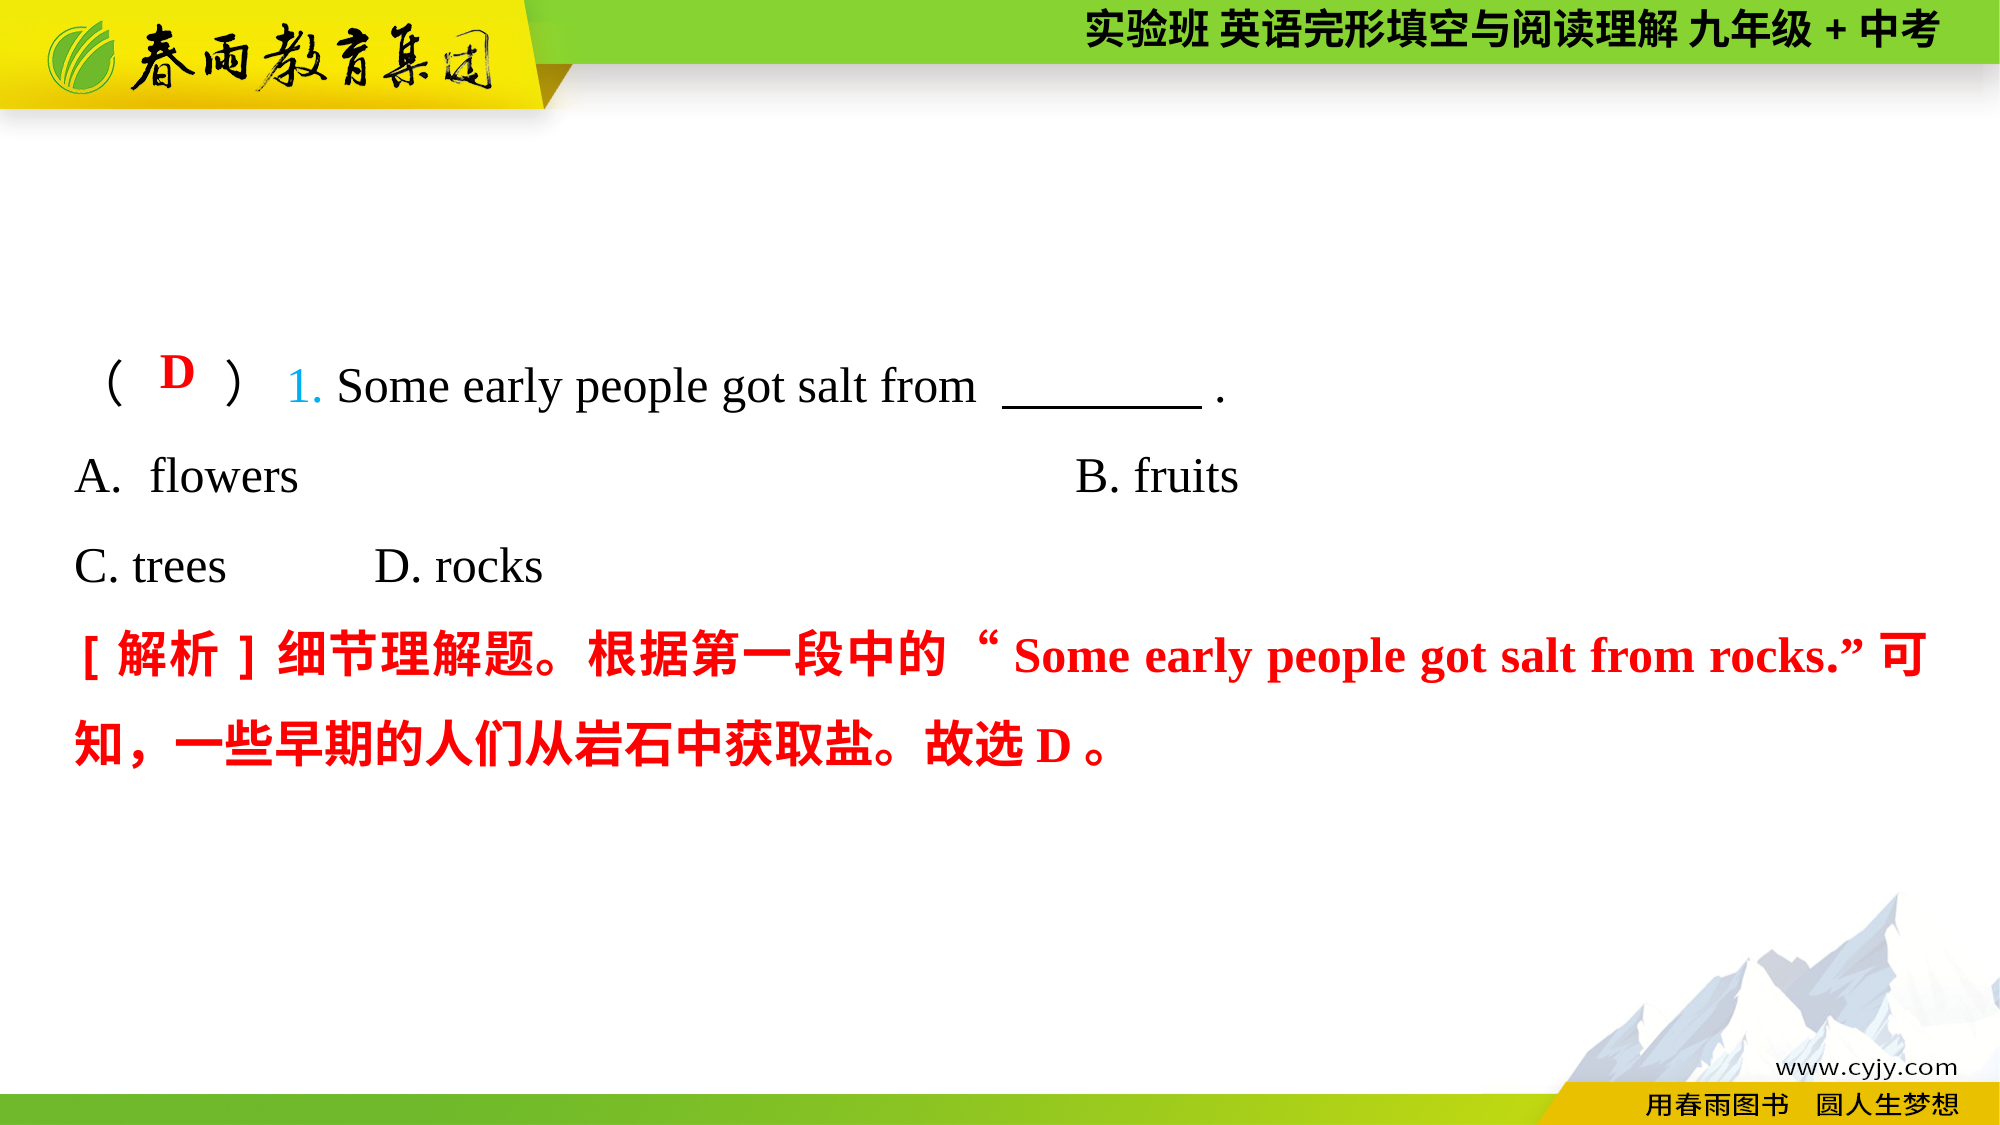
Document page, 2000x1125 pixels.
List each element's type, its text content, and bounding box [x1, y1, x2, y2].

text_box [解析]细节理解题。根据第一段中的“Some early people got salt from rocks.”可知，一些早期的人们从岩石中获取盐。故选D。 [59, 584, 1944, 780]
text_box D [144, 330, 211, 406]
picture [0, 0, 2000, 1125]
list （ ）1. Some early people got salt from . flowers B. fruits C. trees D. rocks [59, 314, 1944, 584]
